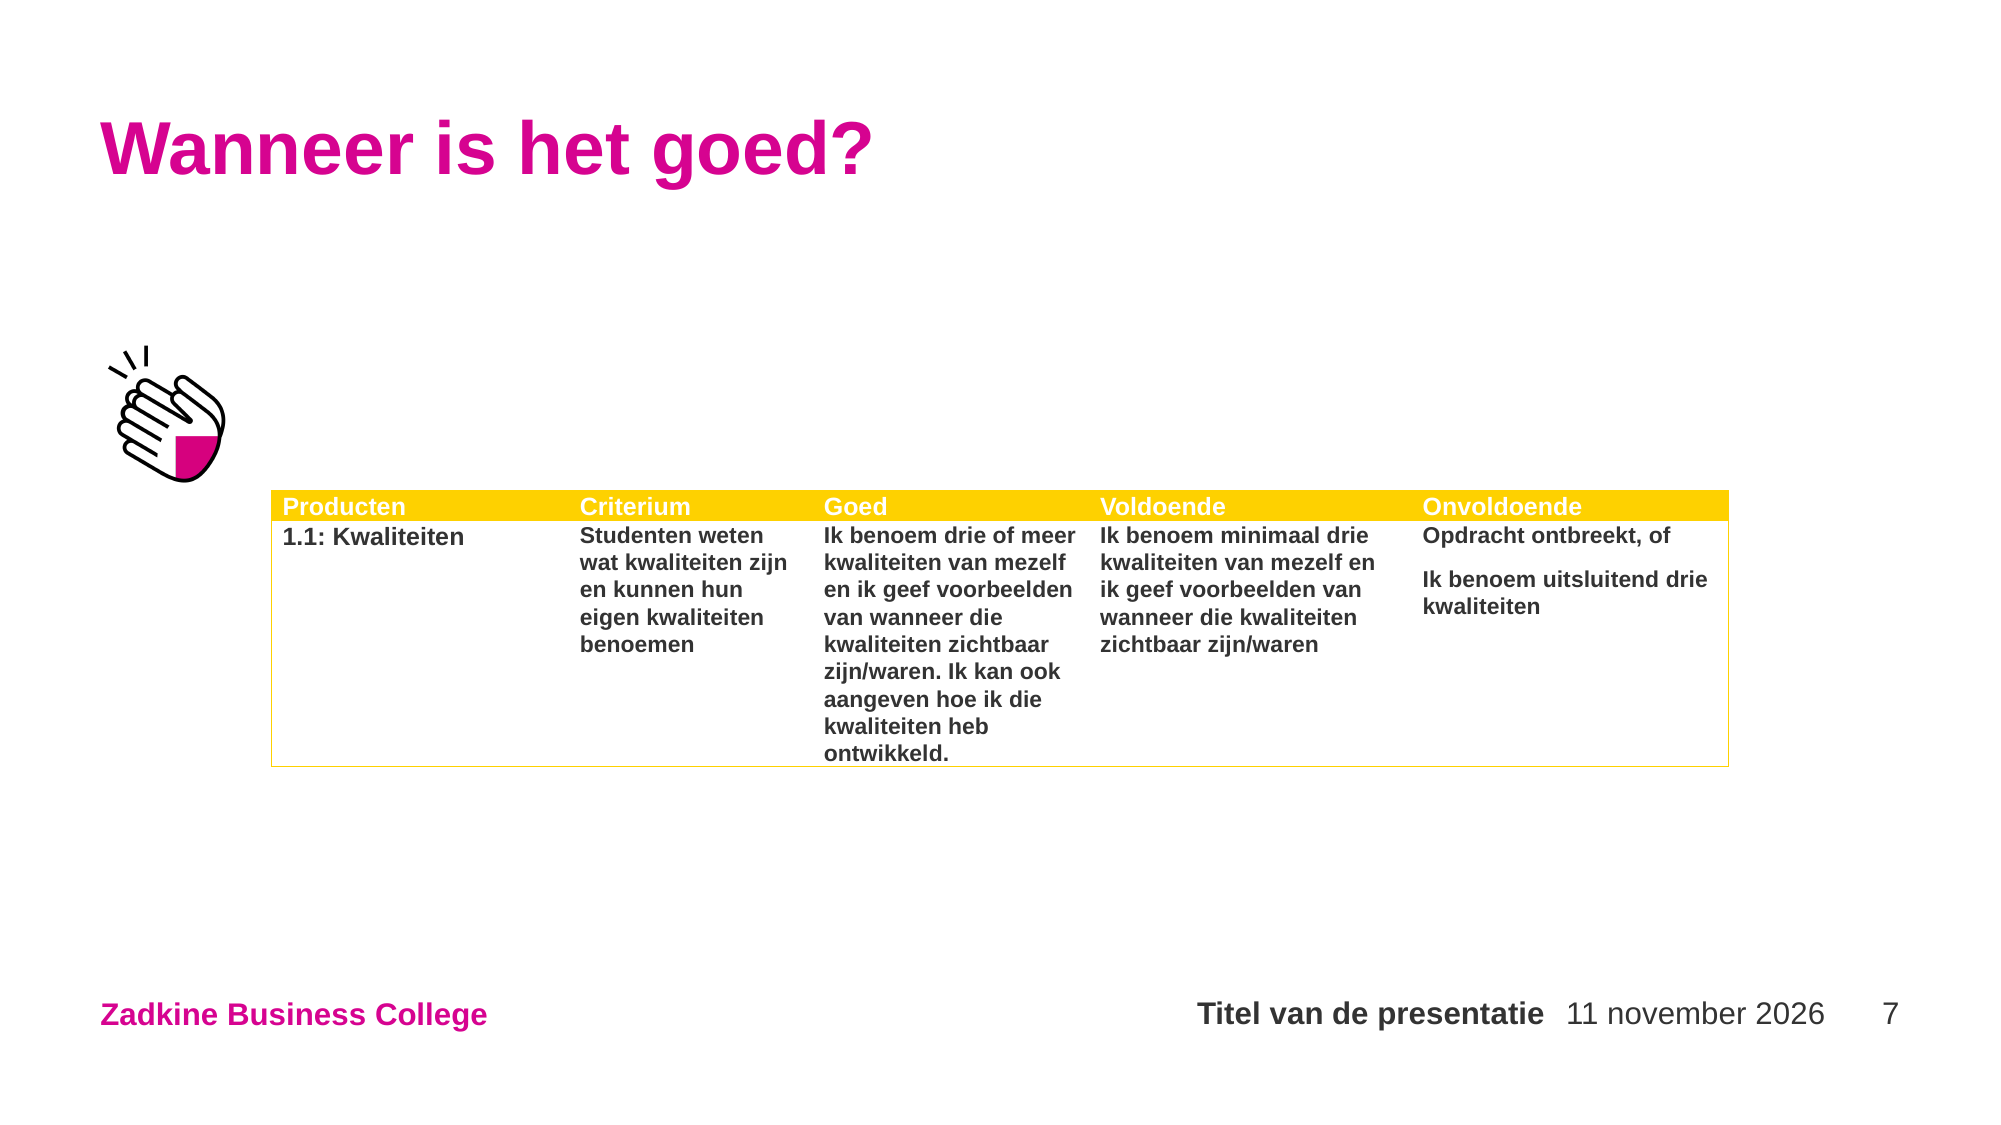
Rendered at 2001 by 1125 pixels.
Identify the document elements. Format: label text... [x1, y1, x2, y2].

table_cell Ik benoem minimaal drie kwaliteiten van mezelf en ik geef voorbeelden van wanneer die kwaliteiten zichtbaar zijn/waren [1089, 521, 1412, 766]
table_cell Ik benoem drie of meer kwaliteiten van mezelf en ik geef voorbeelden van wanneer die kwaliteiten zichtbaar zijn/waren. Ik kan ook aangeven hoe ik die kwaliteiten heb ontwikkeld. [813, 521, 1089, 766]
table_header Criterium [569, 491, 813, 520]
table_cell Opdracht ontbreekt, of Ik benoem uitsluitend drie kwaliteiten [1412, 521, 1728, 766]
table_header Producten [300, 491, 569, 521]
table_header Voldoende [1089, 491, 1412, 520]
slide_number 7 [1825, 993, 1900, 1033]
table_cell Studenten weten wat kwaliteiten zijn en kunnen hun eigen kwaliteiten benoemen [569, 521, 813, 766]
table_header Onvoldoende [1412, 491, 1728, 520]
table_cell 1.1: Kwaliteiten [272, 521, 569, 766]
title Wanneer is het goed? [100, 100, 1900, 190]
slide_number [1546, 993, 1825, 1033]
footer Titel van de presentatie [870, 993, 1546, 1033]
table_header Goed [813, 491, 1089, 520]
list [33, 281, 300, 547]
